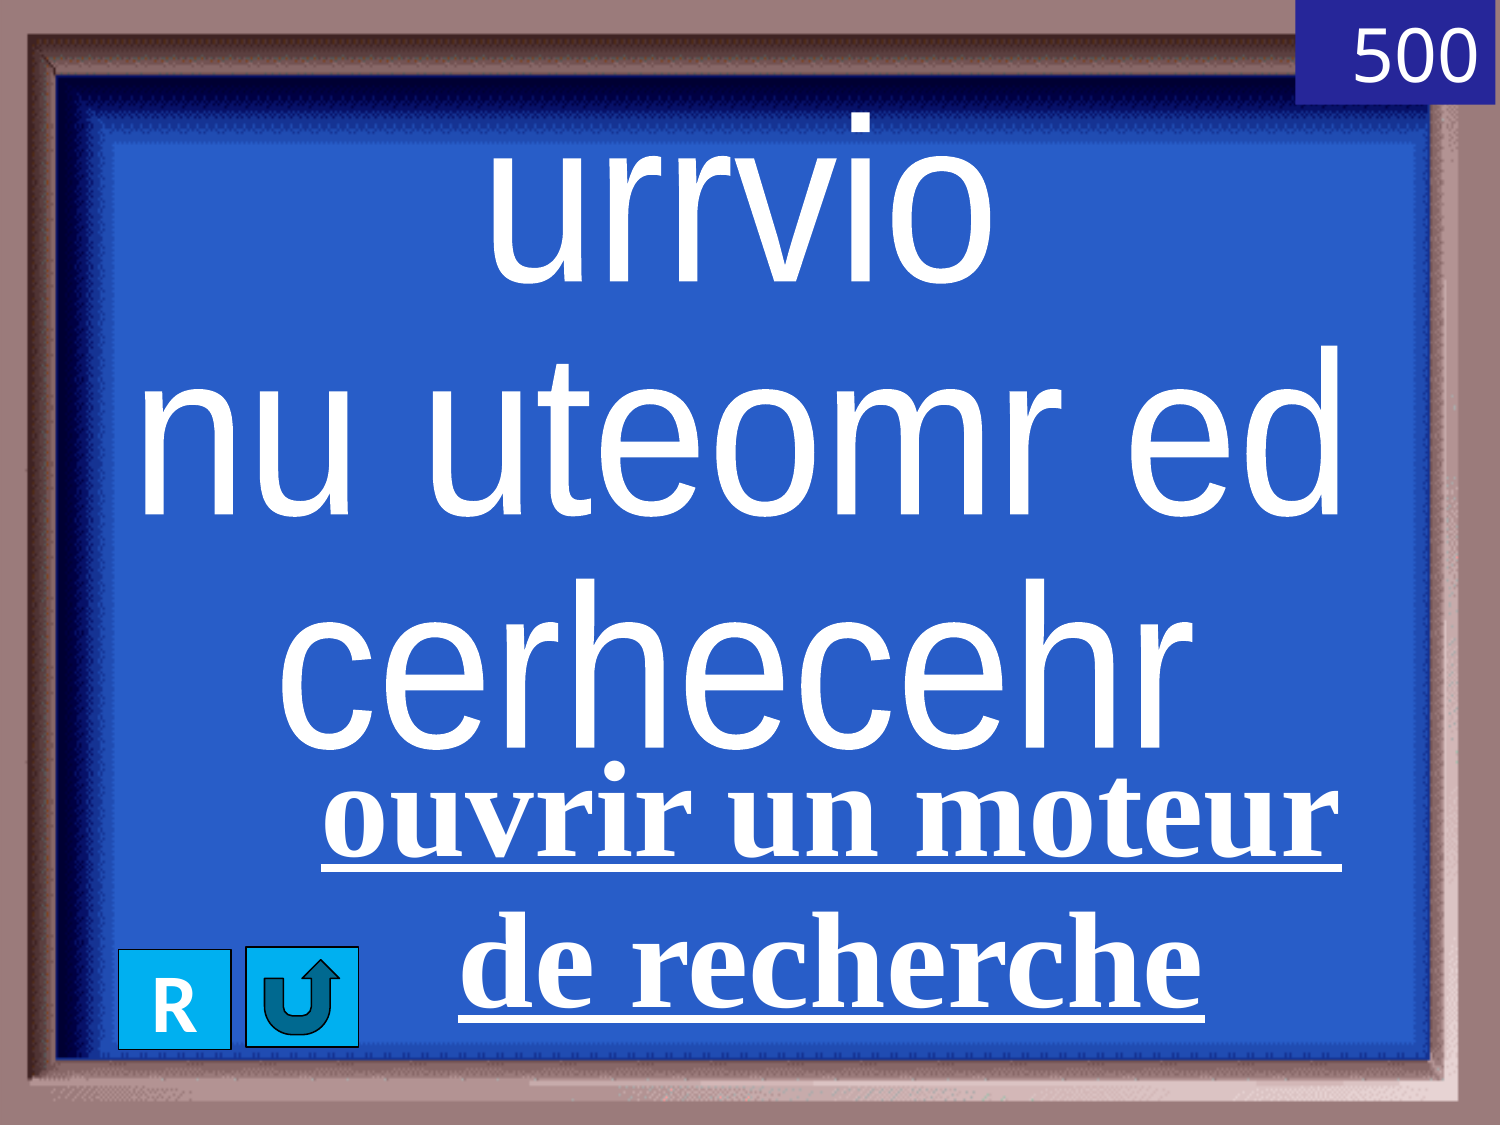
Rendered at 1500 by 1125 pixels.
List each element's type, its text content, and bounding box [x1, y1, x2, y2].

text_box ouvrir un moteur de recherche [74, 783, 1500, 1032]
text_box 500 [1295, 0, 1496, 105]
picture [0, 0, 1500, 1125]
text_box [245, 947, 359, 1048]
text_box R [118, 949, 232, 1050]
